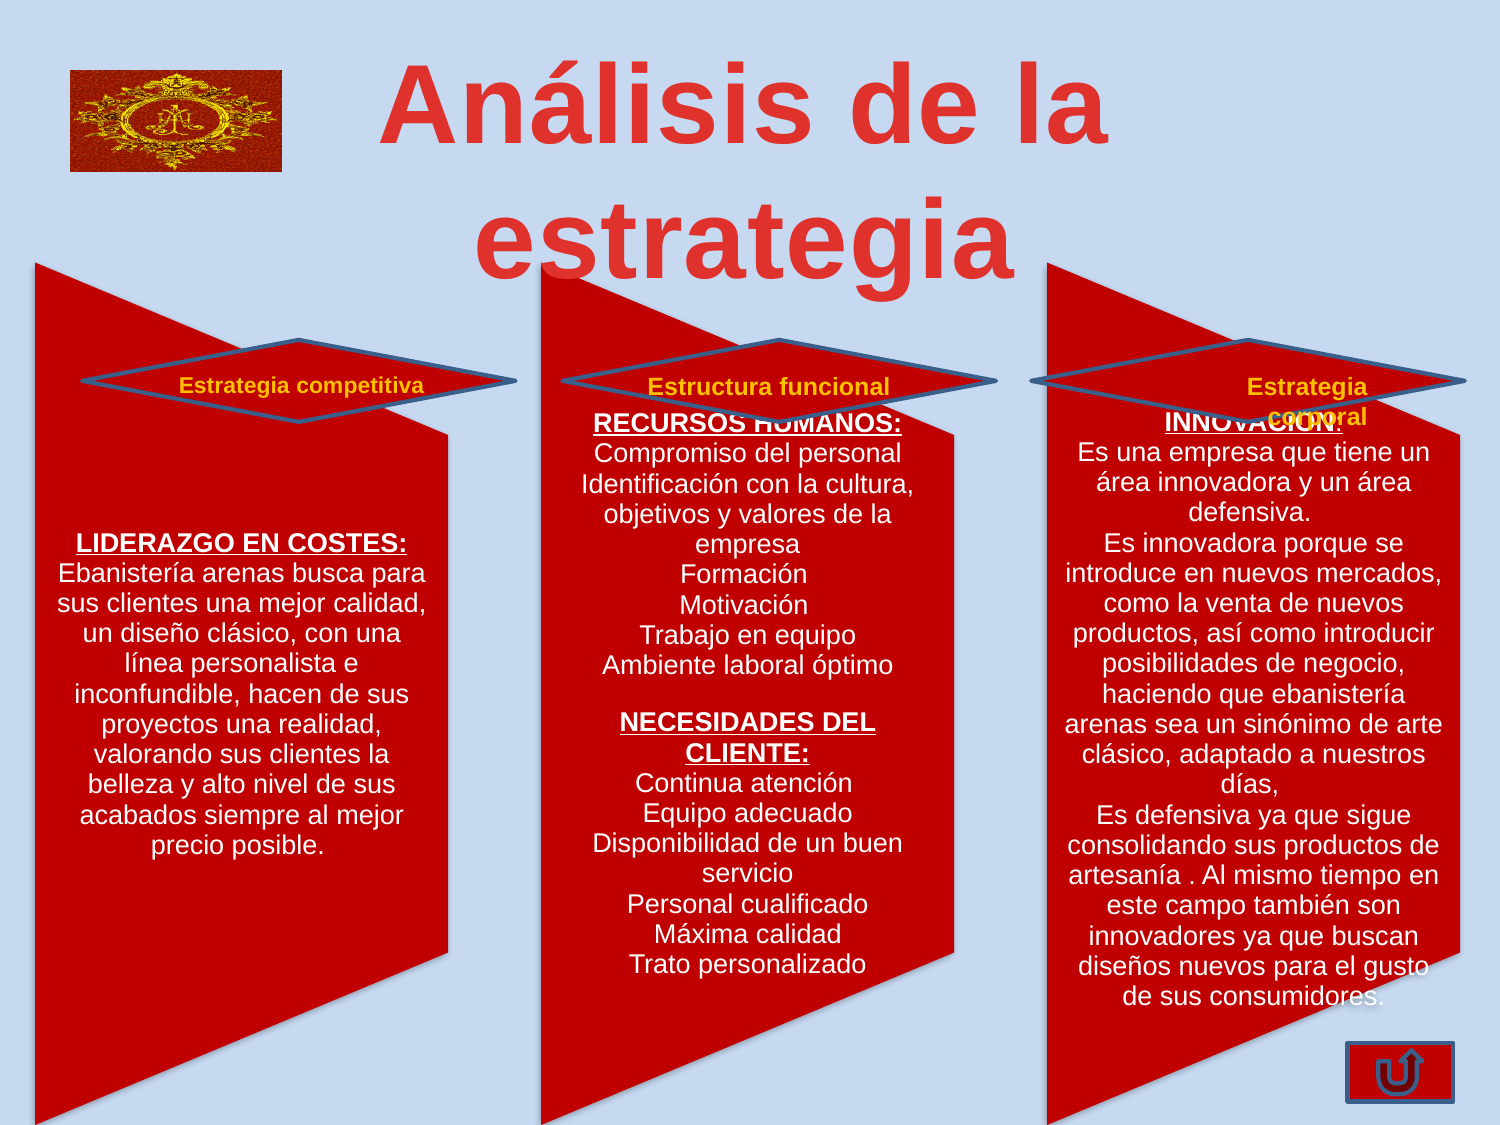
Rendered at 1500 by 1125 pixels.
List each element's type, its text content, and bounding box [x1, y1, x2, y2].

text_box Análisis de la estrategia [152, 23, 1336, 260]
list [34, 262, 1461, 1125]
picture [70, 70, 282, 173]
